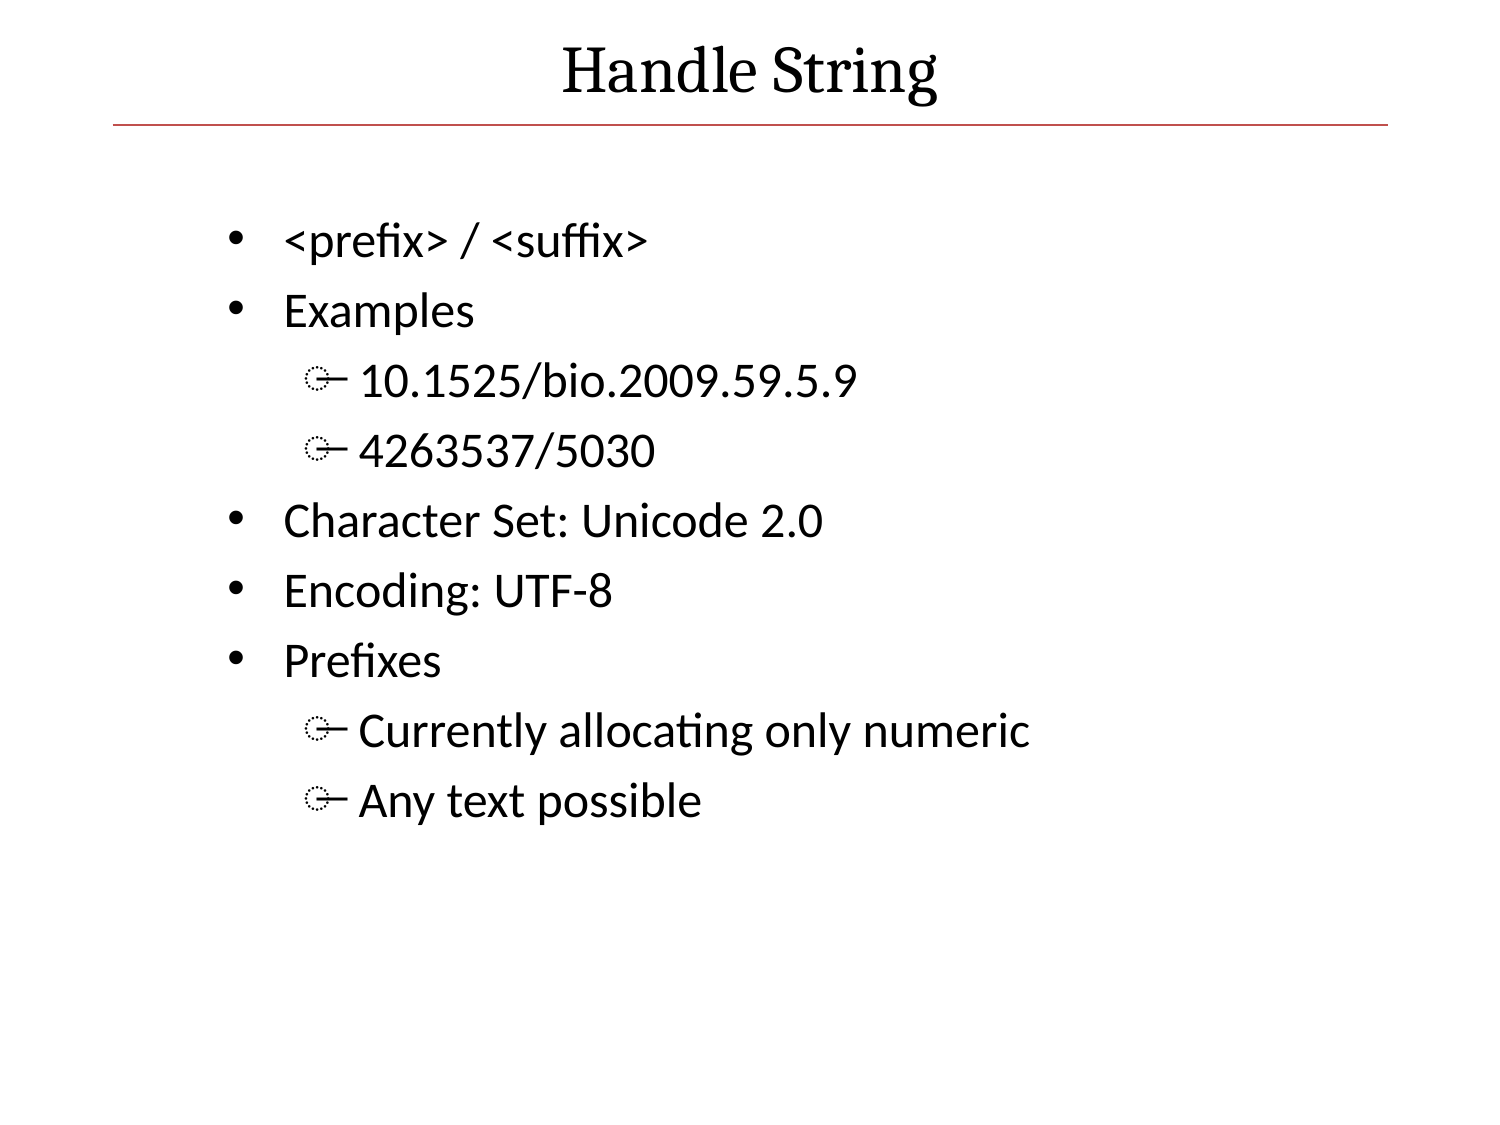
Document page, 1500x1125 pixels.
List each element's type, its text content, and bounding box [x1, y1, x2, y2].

text_box <prefix> / <suffix> Examples 10.1525/bio.2009.59.5.9 4263537/5030 Character Set: Unicode 2.0 Encoding: UTF-8 Prefixes Currently allocating only numeric Any text possible [212, 199, 1313, 1038]
text_box Handle String [74, 24, 1425, 150]
